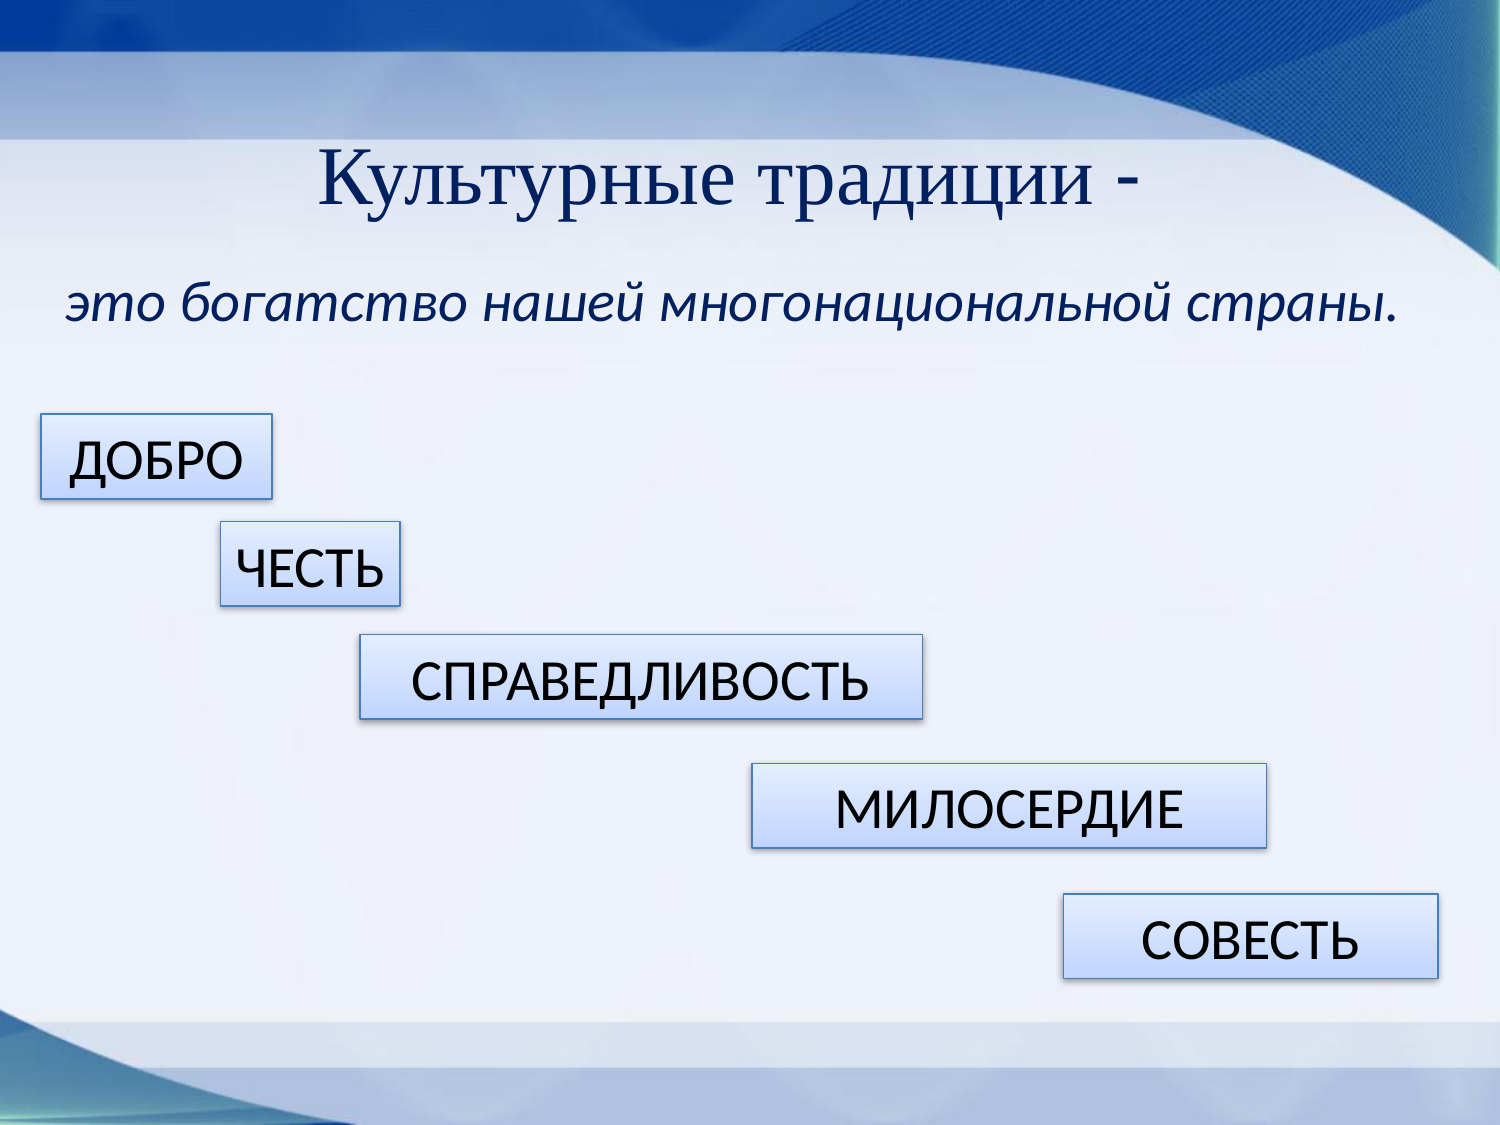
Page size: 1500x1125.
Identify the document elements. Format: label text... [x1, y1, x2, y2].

text_box ЧЕСТЬ [220, 521, 401, 607]
text_box ДОБРО [40, 413, 273, 500]
text_box это богатство нашей многонациональной страны. [41, 255, 1455, 341]
text_box СОВЕСТЬ [1063, 893, 1439, 979]
text_box СПРАВЕДЛИВОСТЬ [359, 634, 923, 720]
picture [0, 0, 1500, 1125]
text_box МИЛОСЕРДИЕ [751, 763, 1267, 849]
text_box Культурные традиции - [302, 113, 1156, 229]
